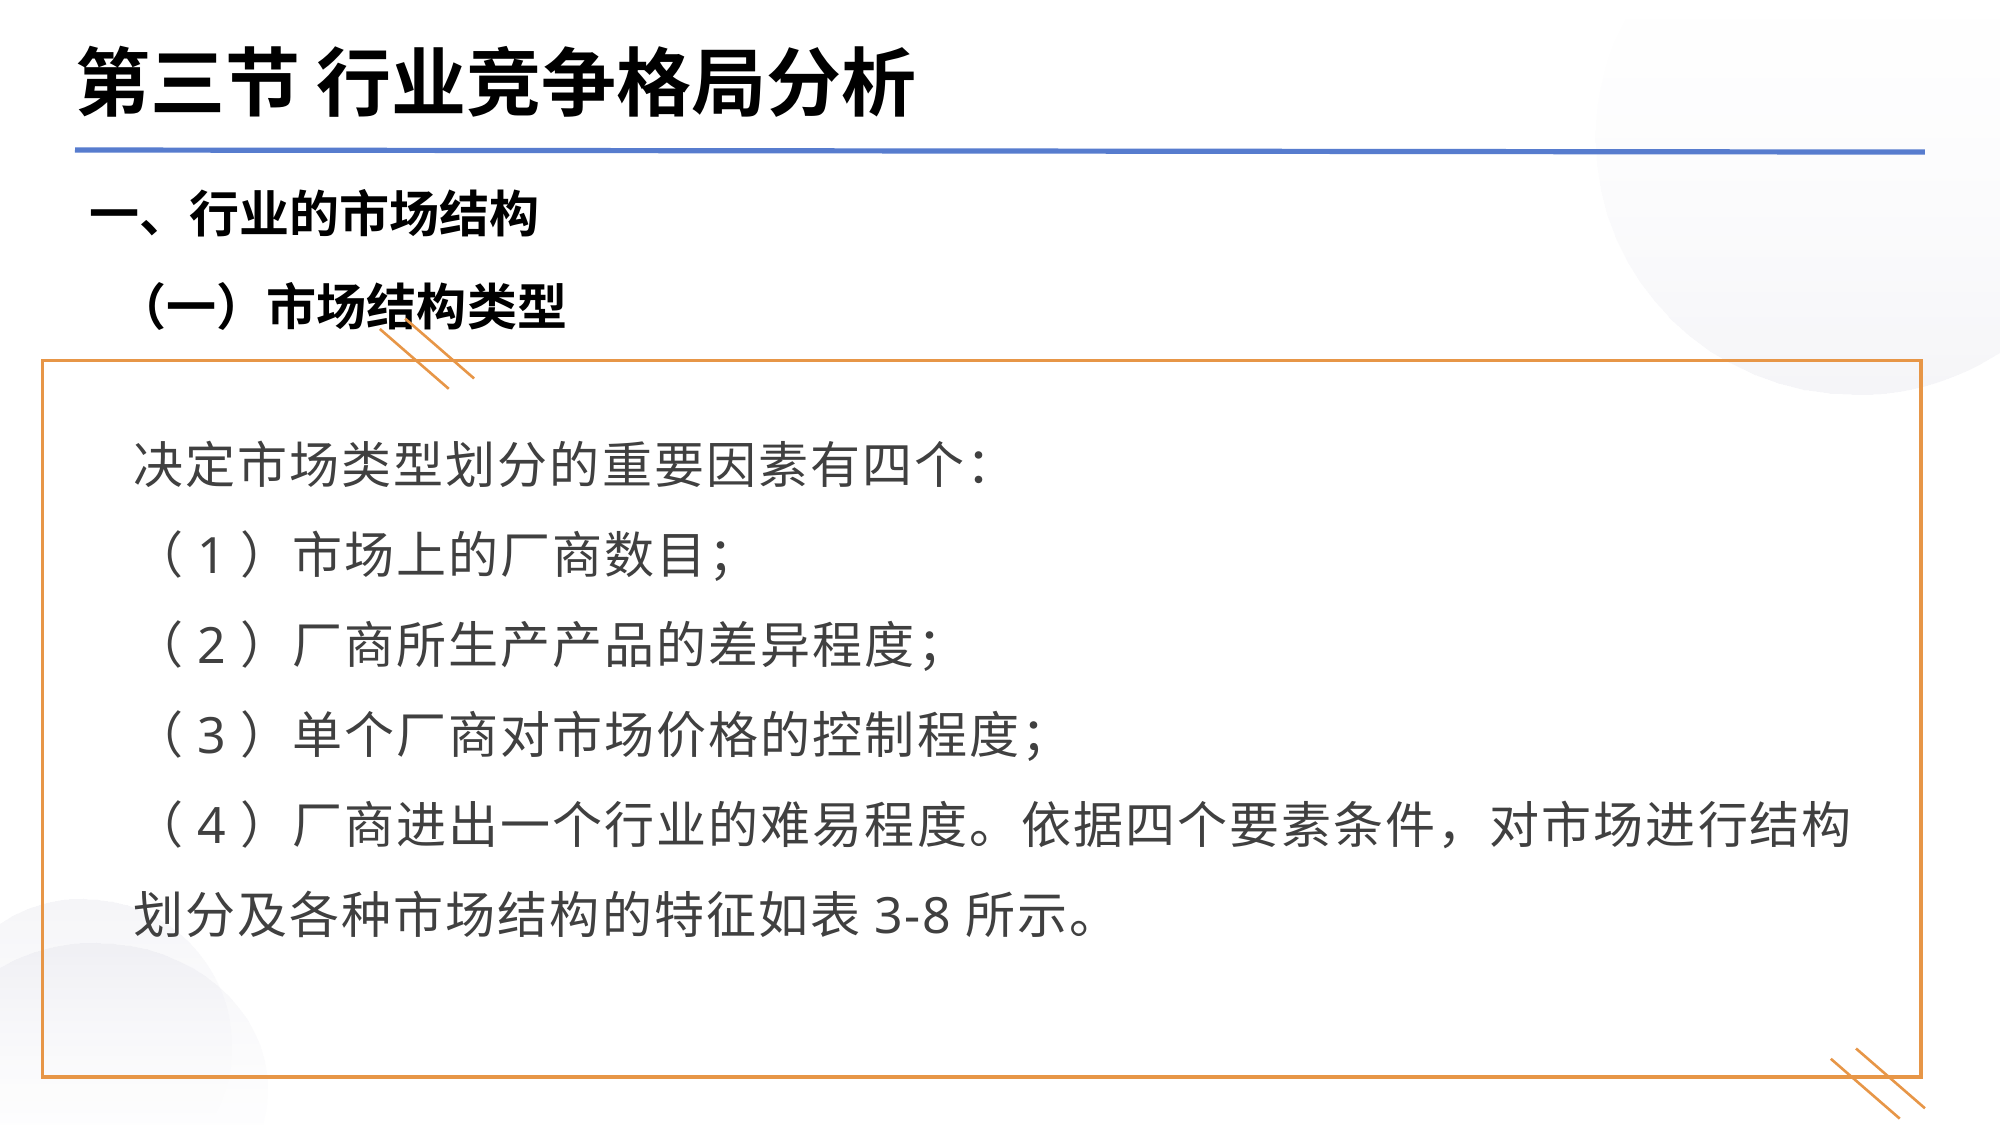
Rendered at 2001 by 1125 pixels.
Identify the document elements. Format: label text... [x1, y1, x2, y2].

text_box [0, 318, 1925, 1125]
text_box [74, 149, 1925, 153]
text_box 第三节 行业竞争格局分析 [75, 24, 1925, 125]
text_box （一）市场结构类型 [102, 267, 936, 318]
text_box [1594, 0, 2000, 387]
text_box 一、行业的市场结构 [75, 175, 909, 251]
